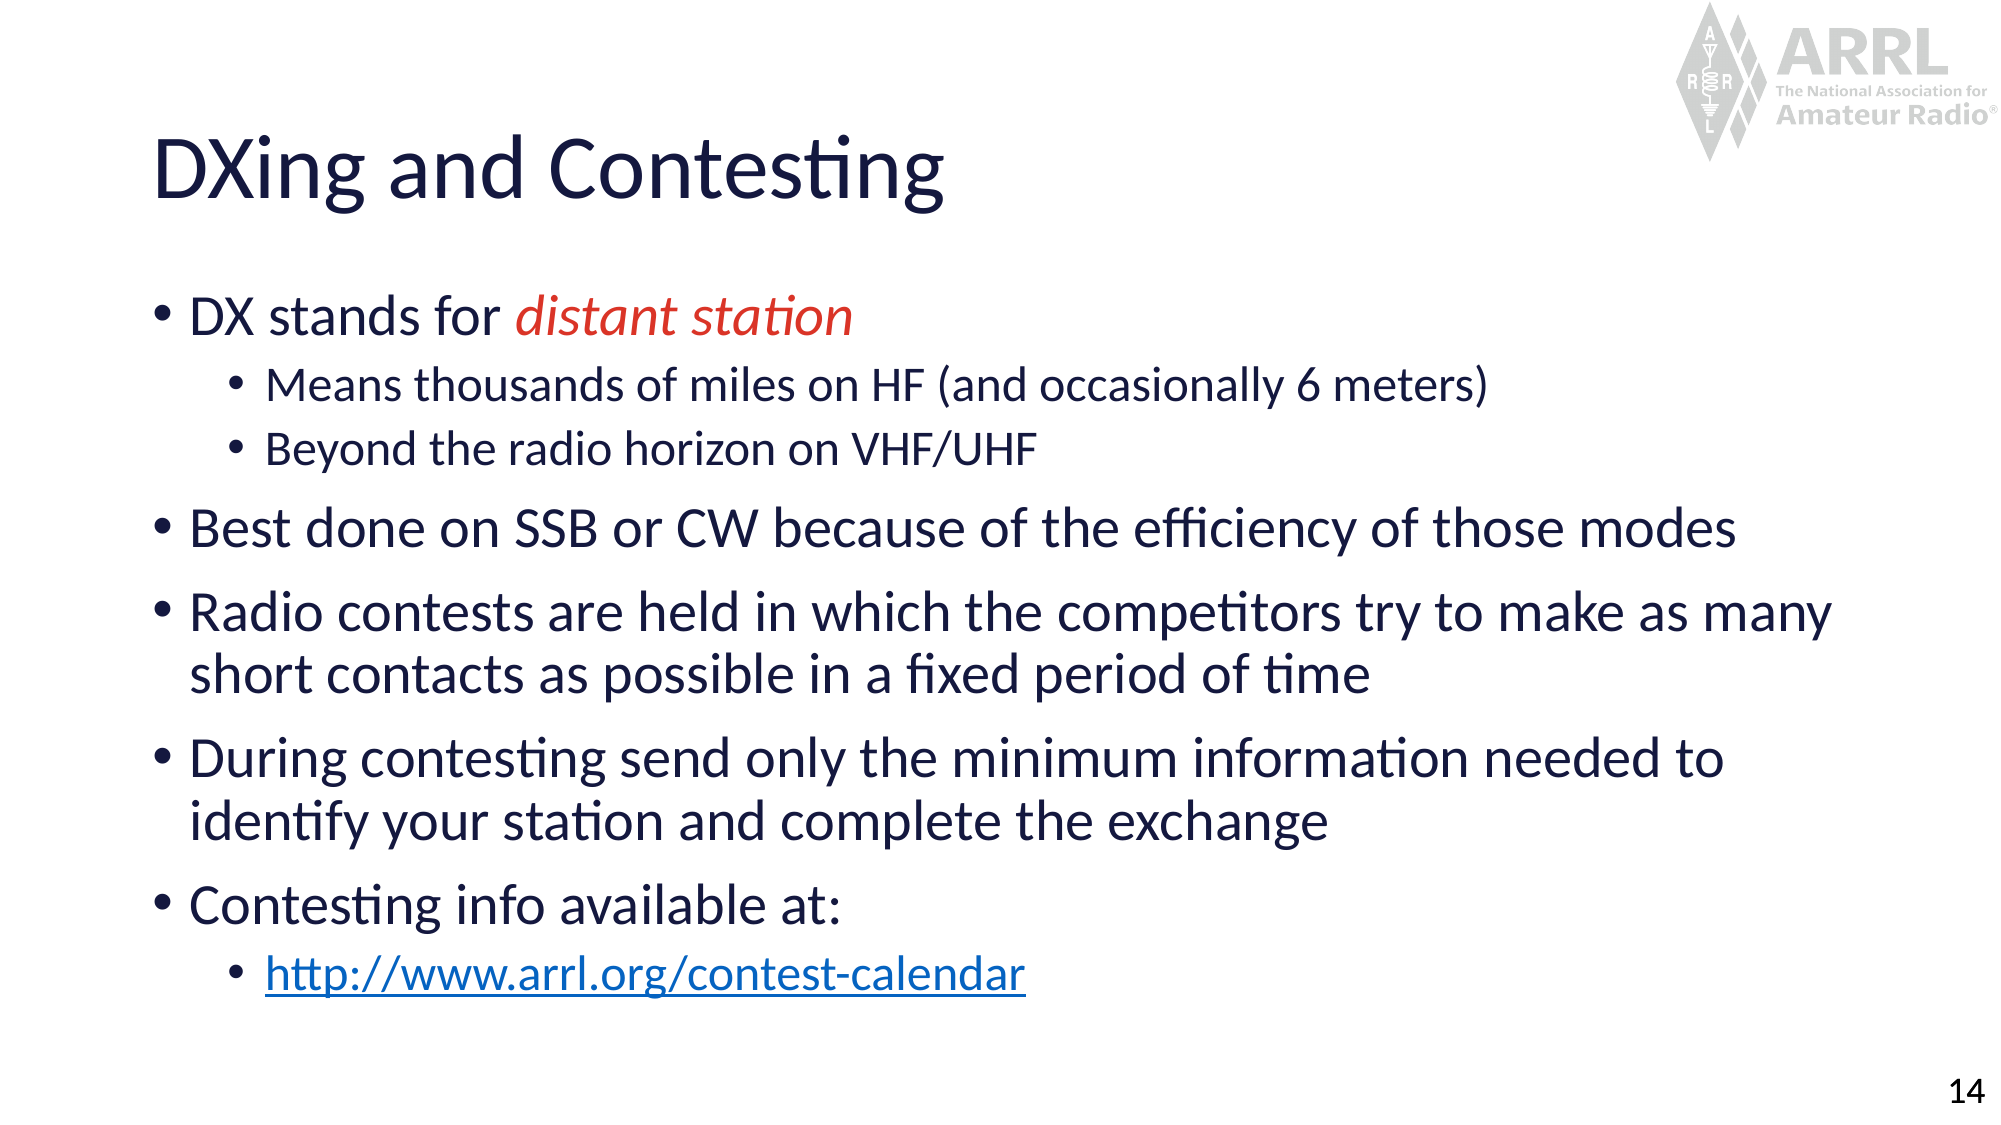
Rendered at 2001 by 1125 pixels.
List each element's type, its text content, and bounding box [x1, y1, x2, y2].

list DX stands for distant station Means thousands of miles on HF (and occasionally 6 meters) Beyond the radio horizon on VHF/UHF Best done on SSB or CW because of the efficiency of those modes Radio contests are held in which the competitors try to make as many short contacts as possible in a fixed period of time During contesting send only the minimum information needed to identify your station and complete the exchange Contesting info available at: http://www.arrl.org/contest-calendar [137, 277, 1863, 1066]
title DXing and Contesting [137, 59, 1863, 277]
picture [1674, 0, 2000, 164]
